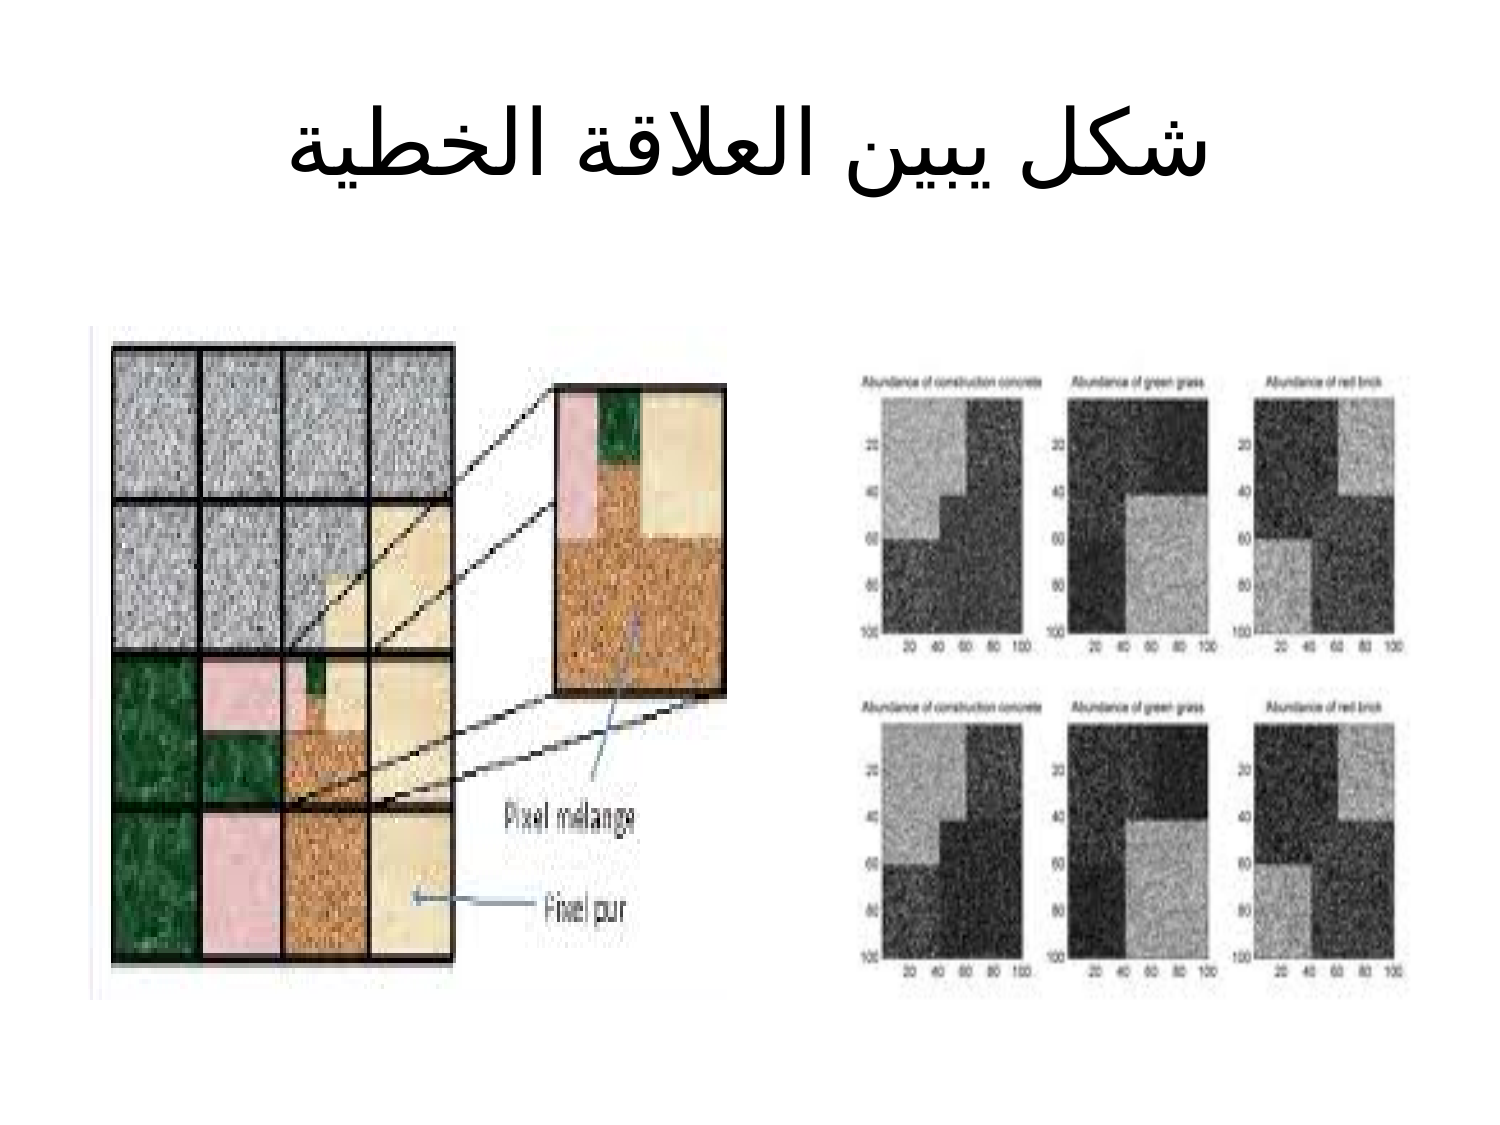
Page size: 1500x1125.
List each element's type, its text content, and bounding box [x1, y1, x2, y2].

title شكل يبين العلاقة الخطية [75, 45, 1425, 233]
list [88, 326, 727, 1000]
picture [796, 349, 1459, 1036]
